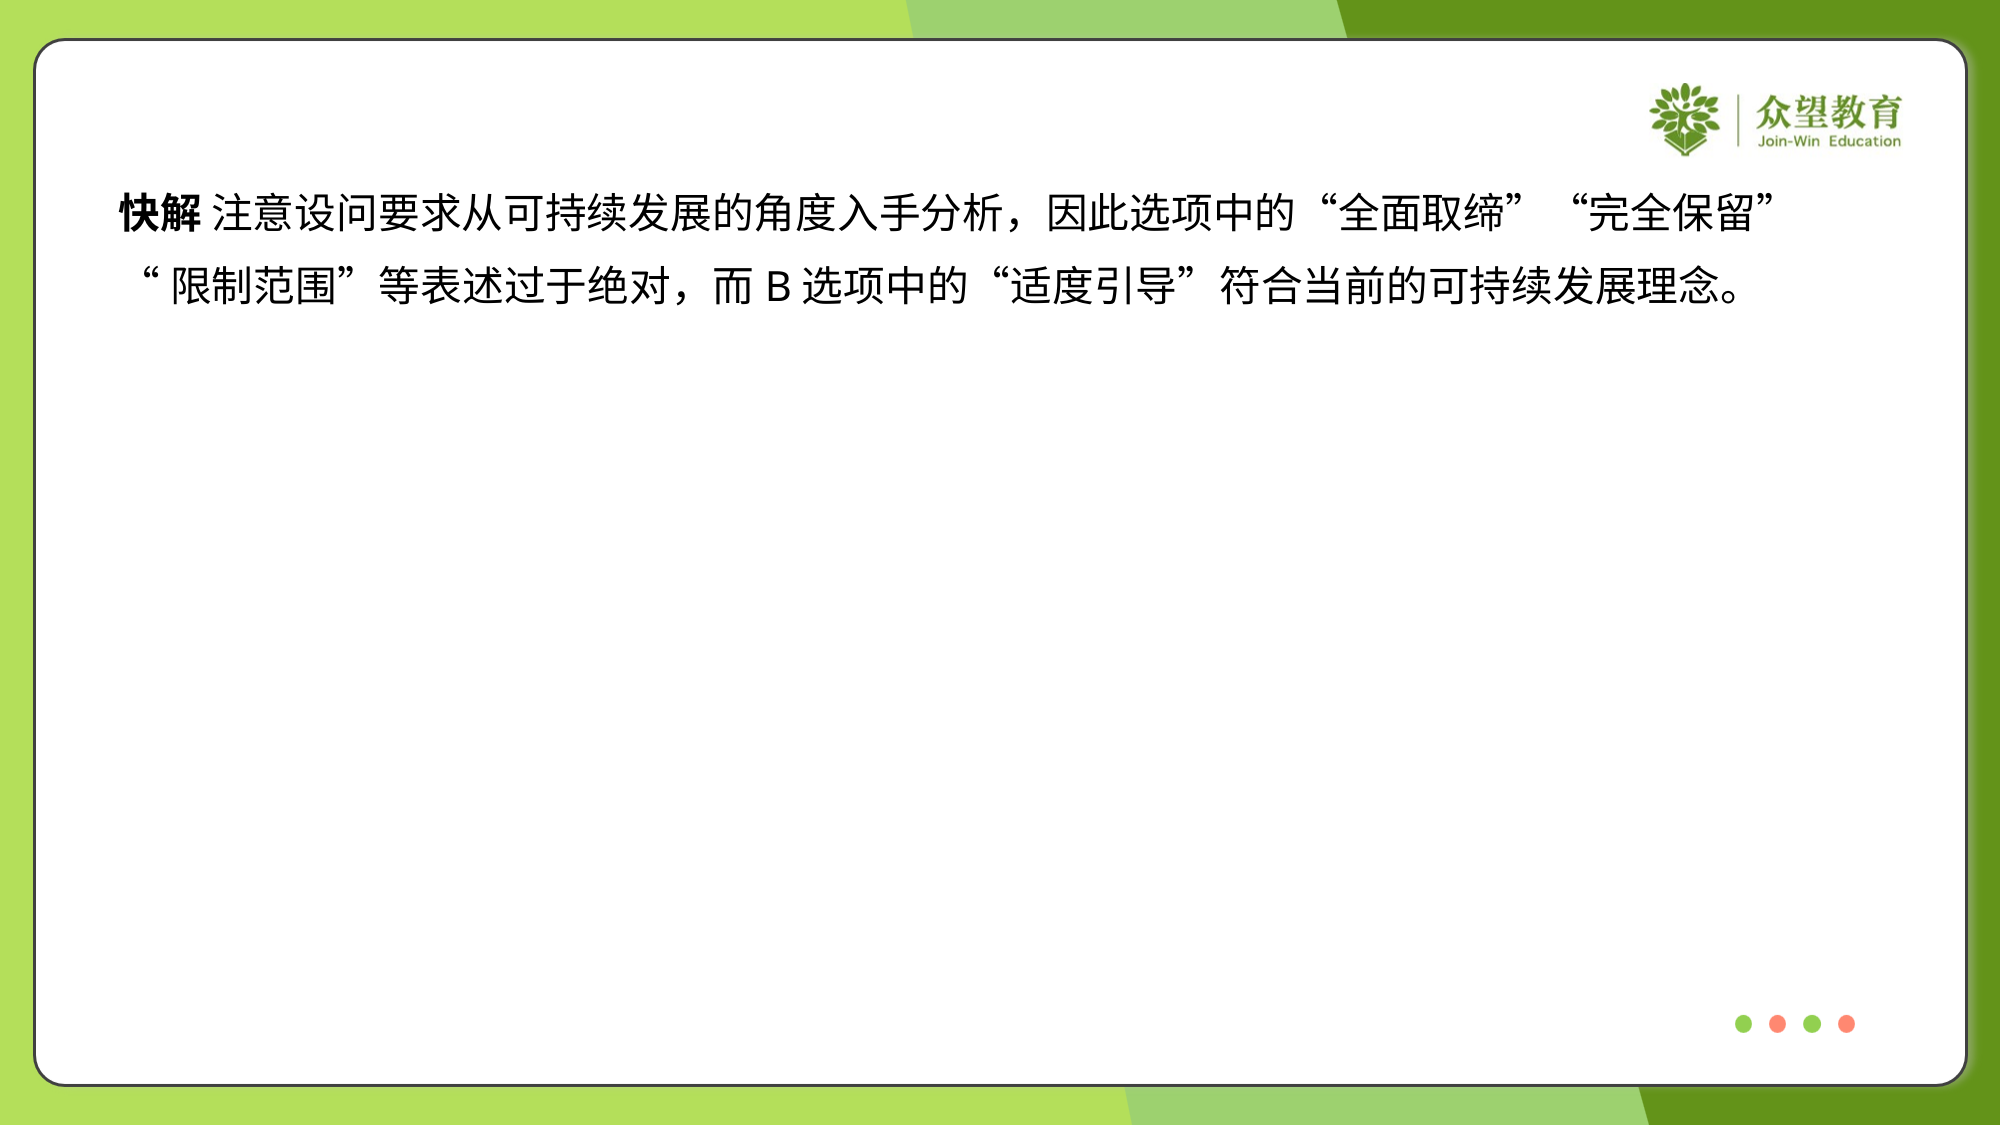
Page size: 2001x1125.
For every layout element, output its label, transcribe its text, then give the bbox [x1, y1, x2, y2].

picture [0, 0, 2000, 1125]
text_box 快解 注意设问要求从可持续发展的角度入手分析，因此选项中的“全面取缔”“完全保留” “限制范围”等表述过于绝对，而B选项中的“适度引导”符合当前的可持续发展理念。 [118, 159, 1883, 755]
